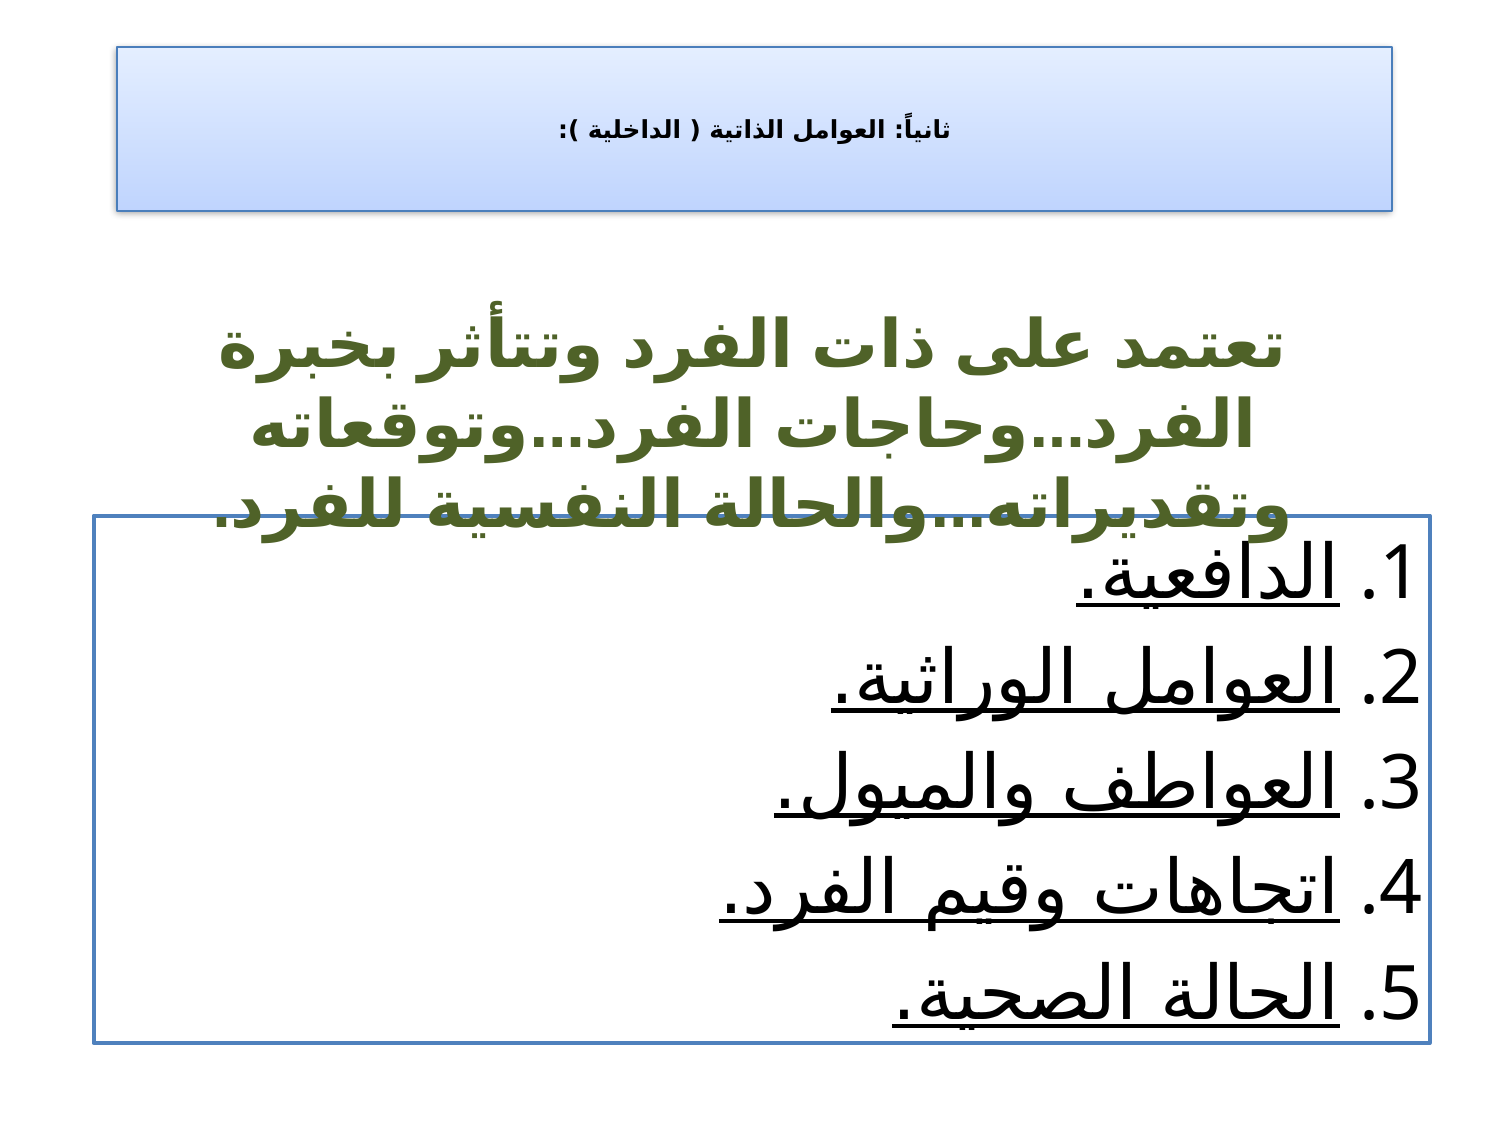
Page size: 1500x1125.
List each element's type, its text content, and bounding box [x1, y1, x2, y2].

subtitle الدافعية. العوامل الوراثية. العواطف والميول. اتجاهات وقيم الفرد. الحالة الصحية. [92, 514, 1432, 1045]
title ثانياً: العوامل الذاتية ( الداخلية ): [116, 46, 1393, 212]
text_box تعتمد على ذات الفرد وتتأثر بخبرة الفرد...وحاجات الفرد...وتوقعاته وتقديراته...والحالة النفسية للفرد. [93, 292, 1413, 551]
